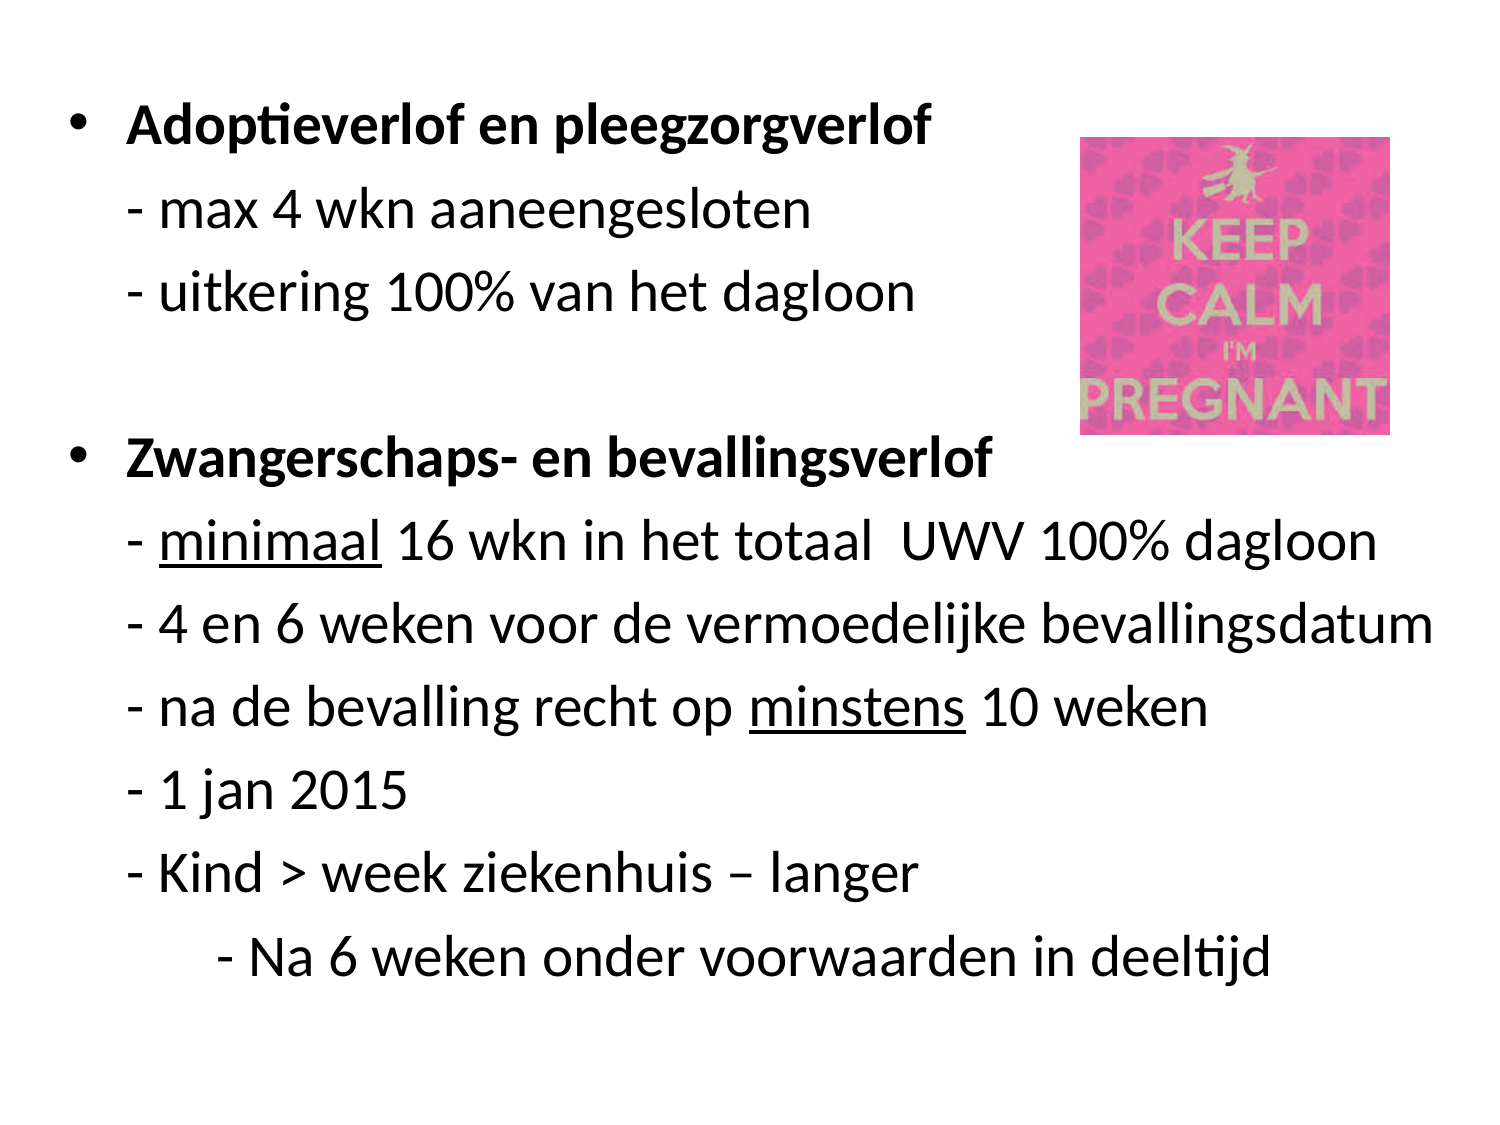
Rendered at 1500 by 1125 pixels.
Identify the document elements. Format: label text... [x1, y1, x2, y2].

list Adoptieverlof en pleegzorgverlof - max 4 wkn aaneengesloten - uitkering 100% van het dagloon Zwangerschaps- en bevallingsverlof - minimaal 16 wkn in het totaal UWV 100% dagloon - 4 en 6 weken voor de vermoedelijke bevallingsdatum - na de bevalling recht op minstens 10 weken - 1 jan 2015 - Kind > week ziekenhuis – langer - Na 6 weken onder voorwaarden in deeltijd [53, 78, 1459, 1005]
picture [1080, 136, 1391, 435]
